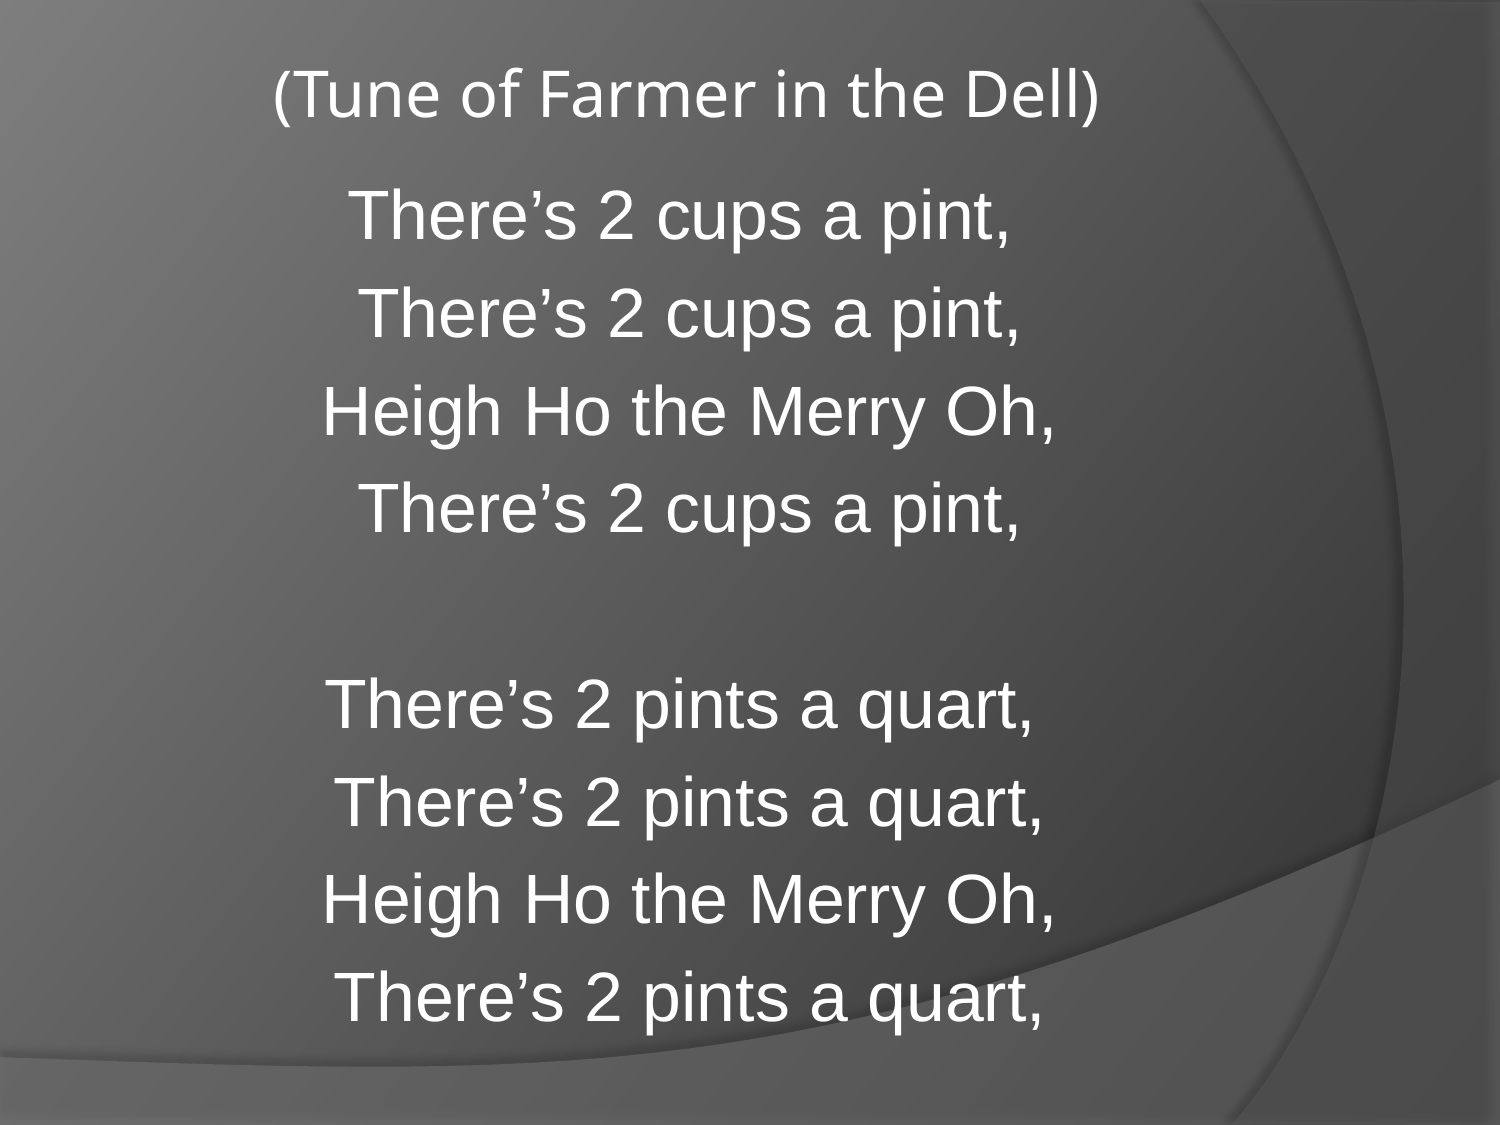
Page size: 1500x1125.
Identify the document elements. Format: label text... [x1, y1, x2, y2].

list There’s 2 cups a pint, There’s 2 cups a pint, Heigh Ho the Merry Oh, There’s 2 cups a pint, There’s 2 pints a quart, There’s 2 pints a quart, Heigh Ho the Merry Oh, There’s 2 pints a quart, [75, 162, 1300, 1050]
title (Tune of Farmer in the Dell) [75, 45, 1300, 138]
